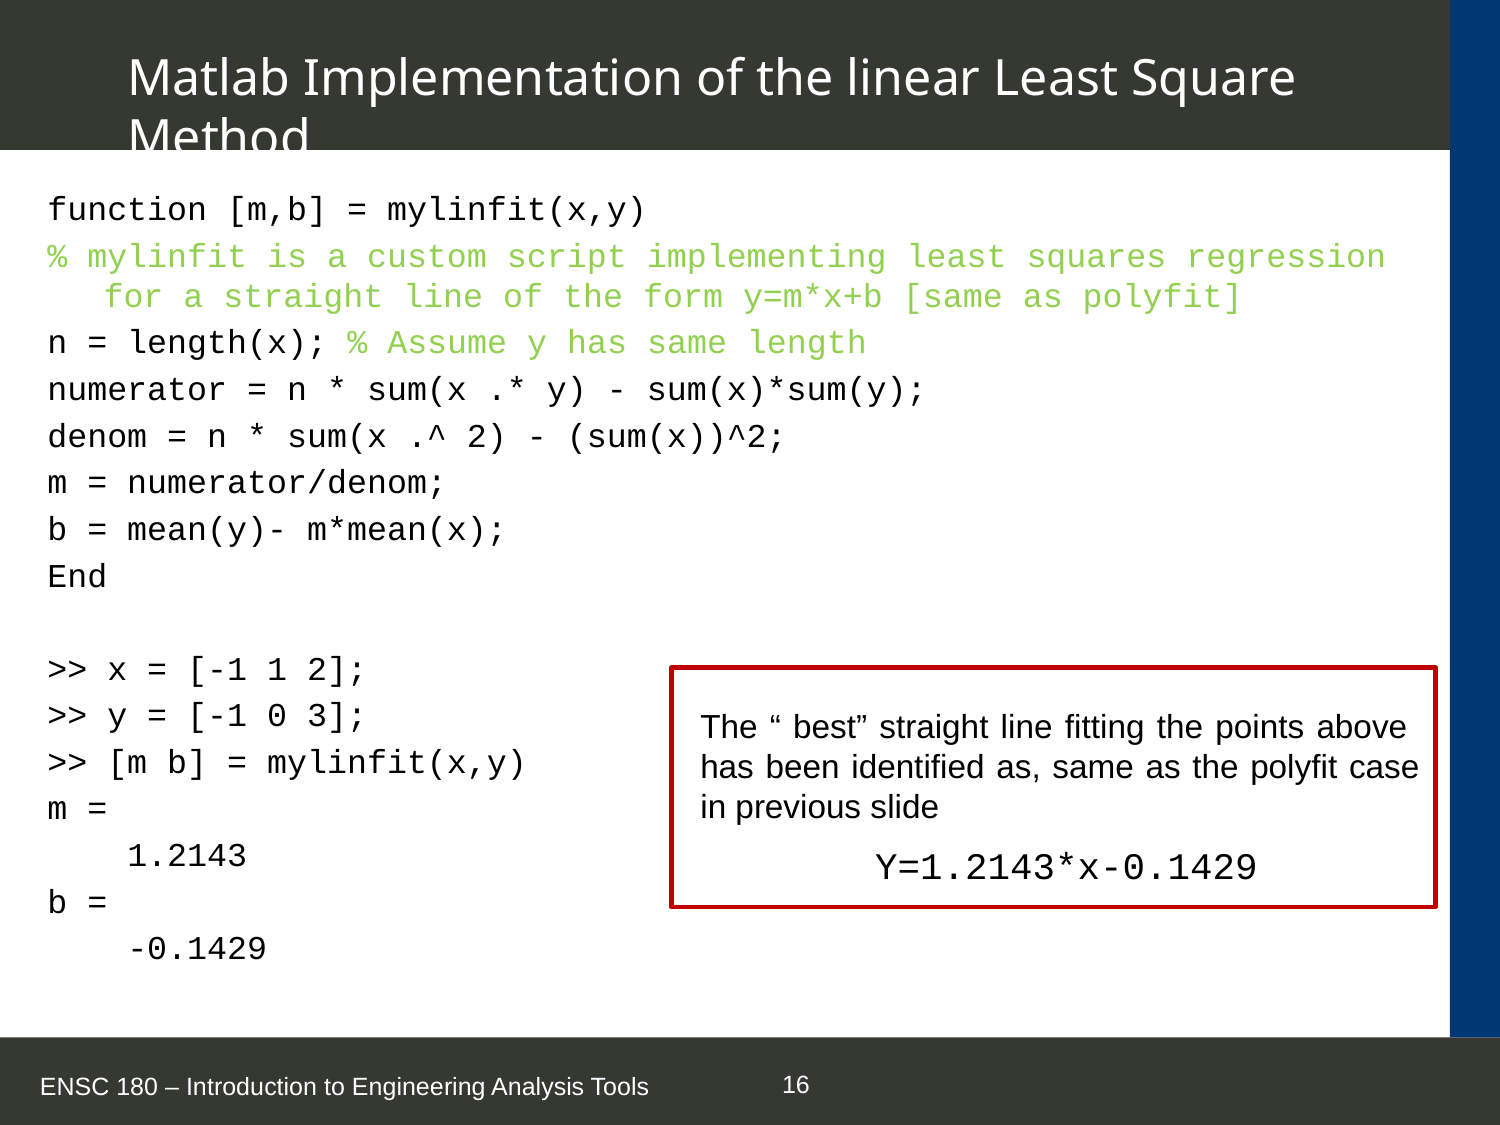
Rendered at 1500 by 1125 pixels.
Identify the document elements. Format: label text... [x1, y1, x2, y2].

list function [m,b] = mylinfit(x,y) % mylinfit is a custom script implementing least squares regression for a straight line of the form y=m*x+b [same as polyfit] n = length(x); % Assume y has same length numerator = n * sum(x .* y) - sum(x)*sum(y); denom = n * sum(x .^ 2) - (sum(x))^2; m = numerator/denom; b = mean(y)- m*mean(x); End >> x = [-1 1 2]; >> y = [-1 0 3]; >> [m b] = mylinfit(x,y) m = 1.2143 b = -0.1429 [32, 179, 1435, 972]
title Matlab Implementation of the linear Least Square Method [112, 37, 1451, 138]
footer ENSC 180 – Introduction to Engineering Analysis Tools [24, 1062, 670, 1113]
text_box [671, 667, 1436, 908]
text_box Y=1.2143*x-0.1429 [860, 834, 1273, 895]
